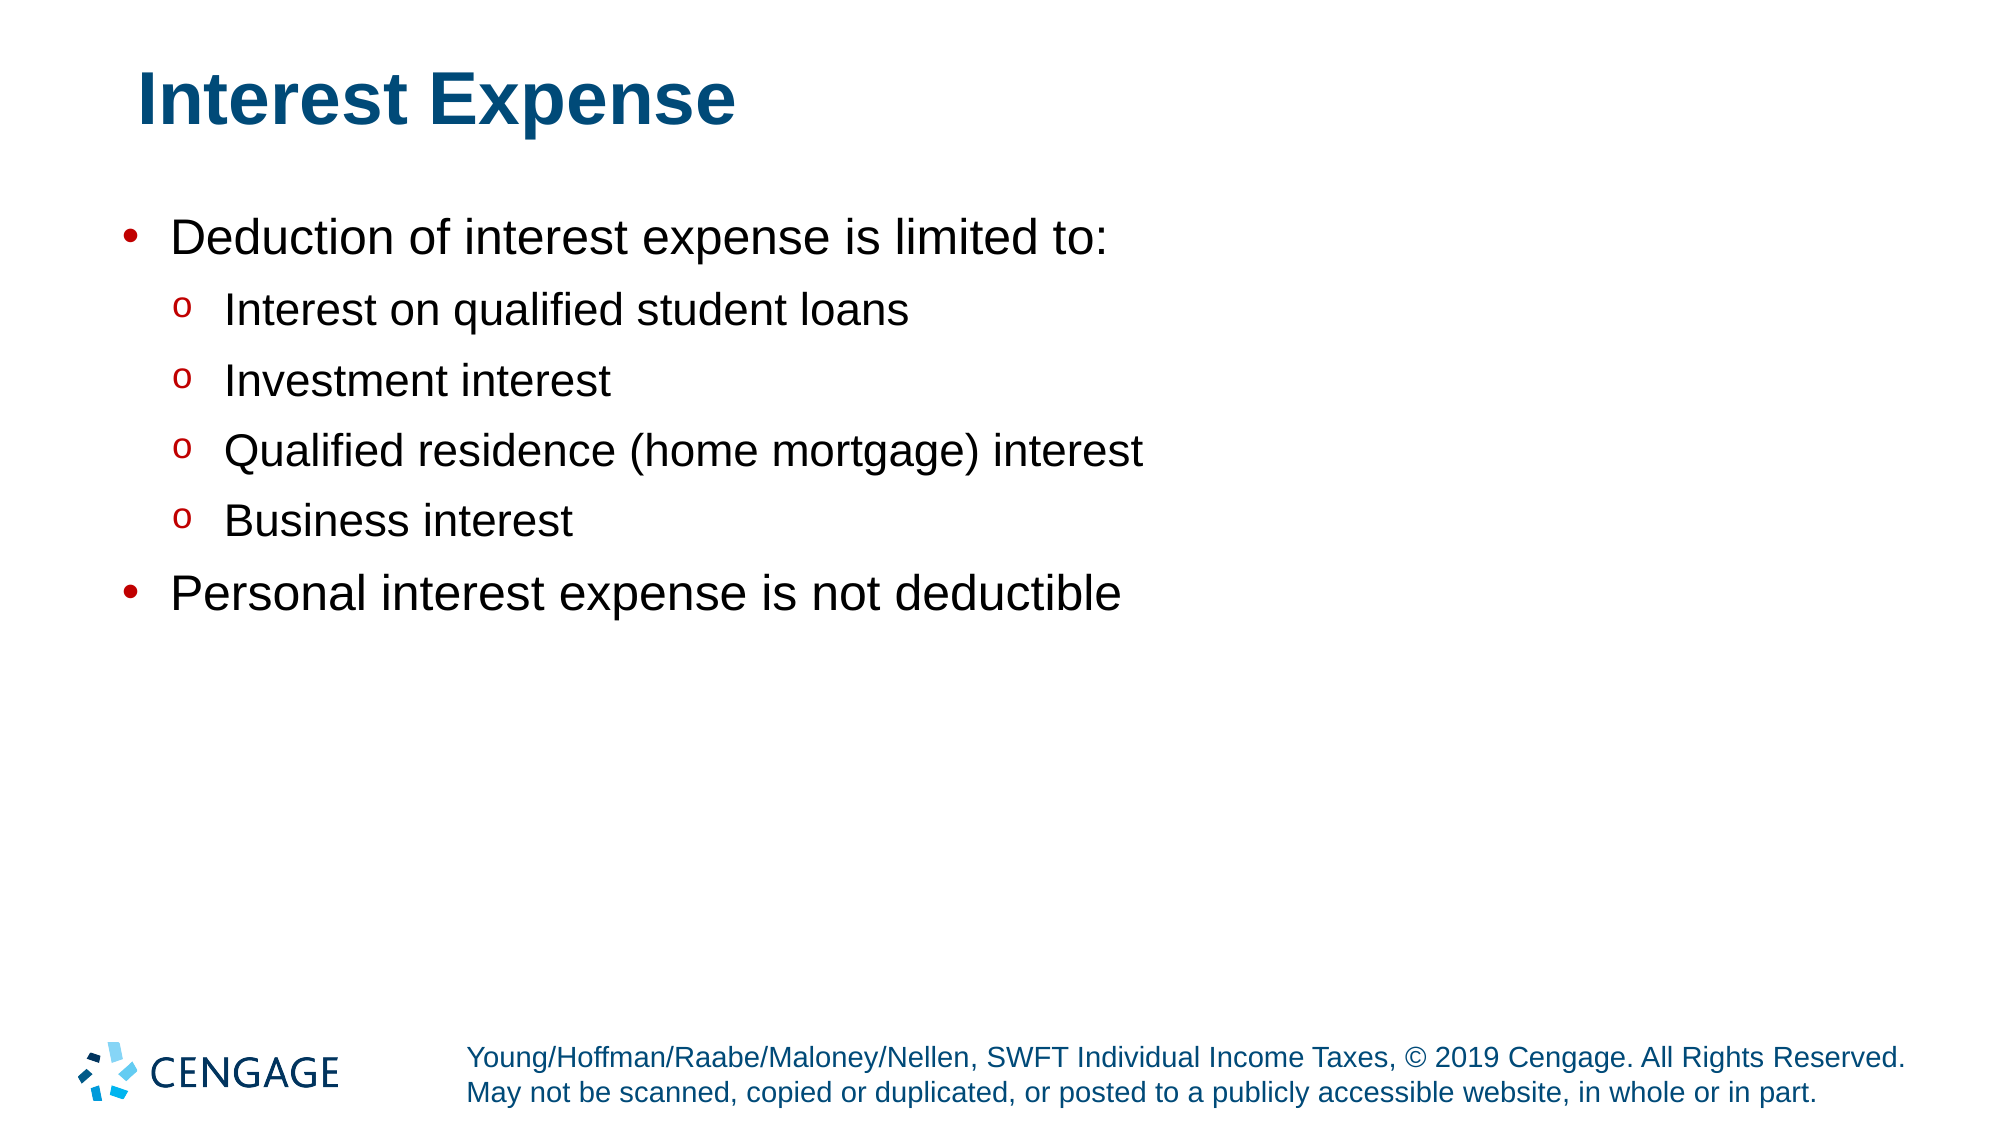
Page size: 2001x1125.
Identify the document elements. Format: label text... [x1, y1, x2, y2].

picture [78, 1042, 338, 1101]
title Interest Expense [137, 59, 1863, 171]
list Deduction of interest expense is limited to: Interest on qualified student loans Investment interest Qualified residence (home mortgage) interest Business interest Personal interest expense is not deductible [121, 211, 1880, 636]
